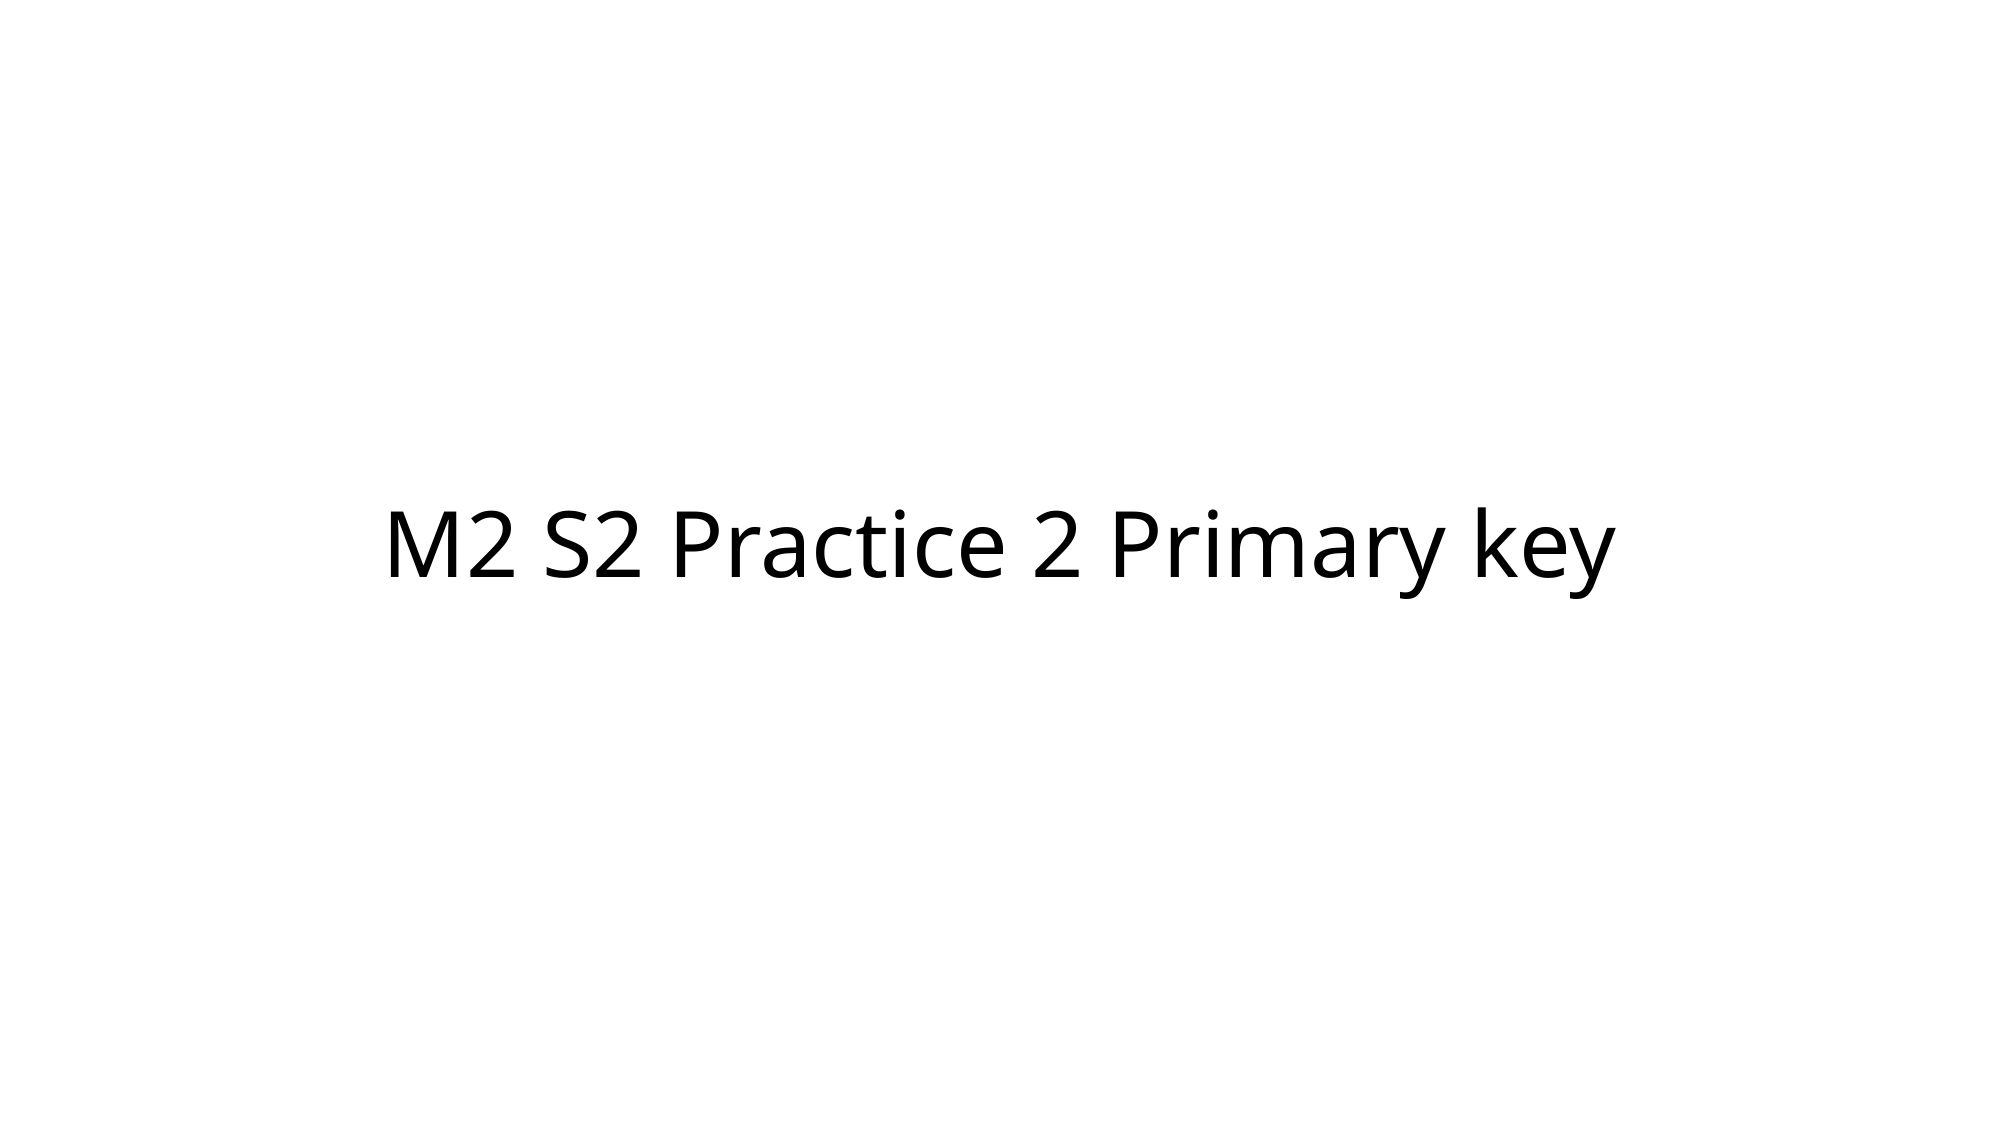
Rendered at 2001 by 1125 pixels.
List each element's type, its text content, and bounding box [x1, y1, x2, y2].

title M2 S2 Practice 2 Primary key [137, 438, 1863, 657]
